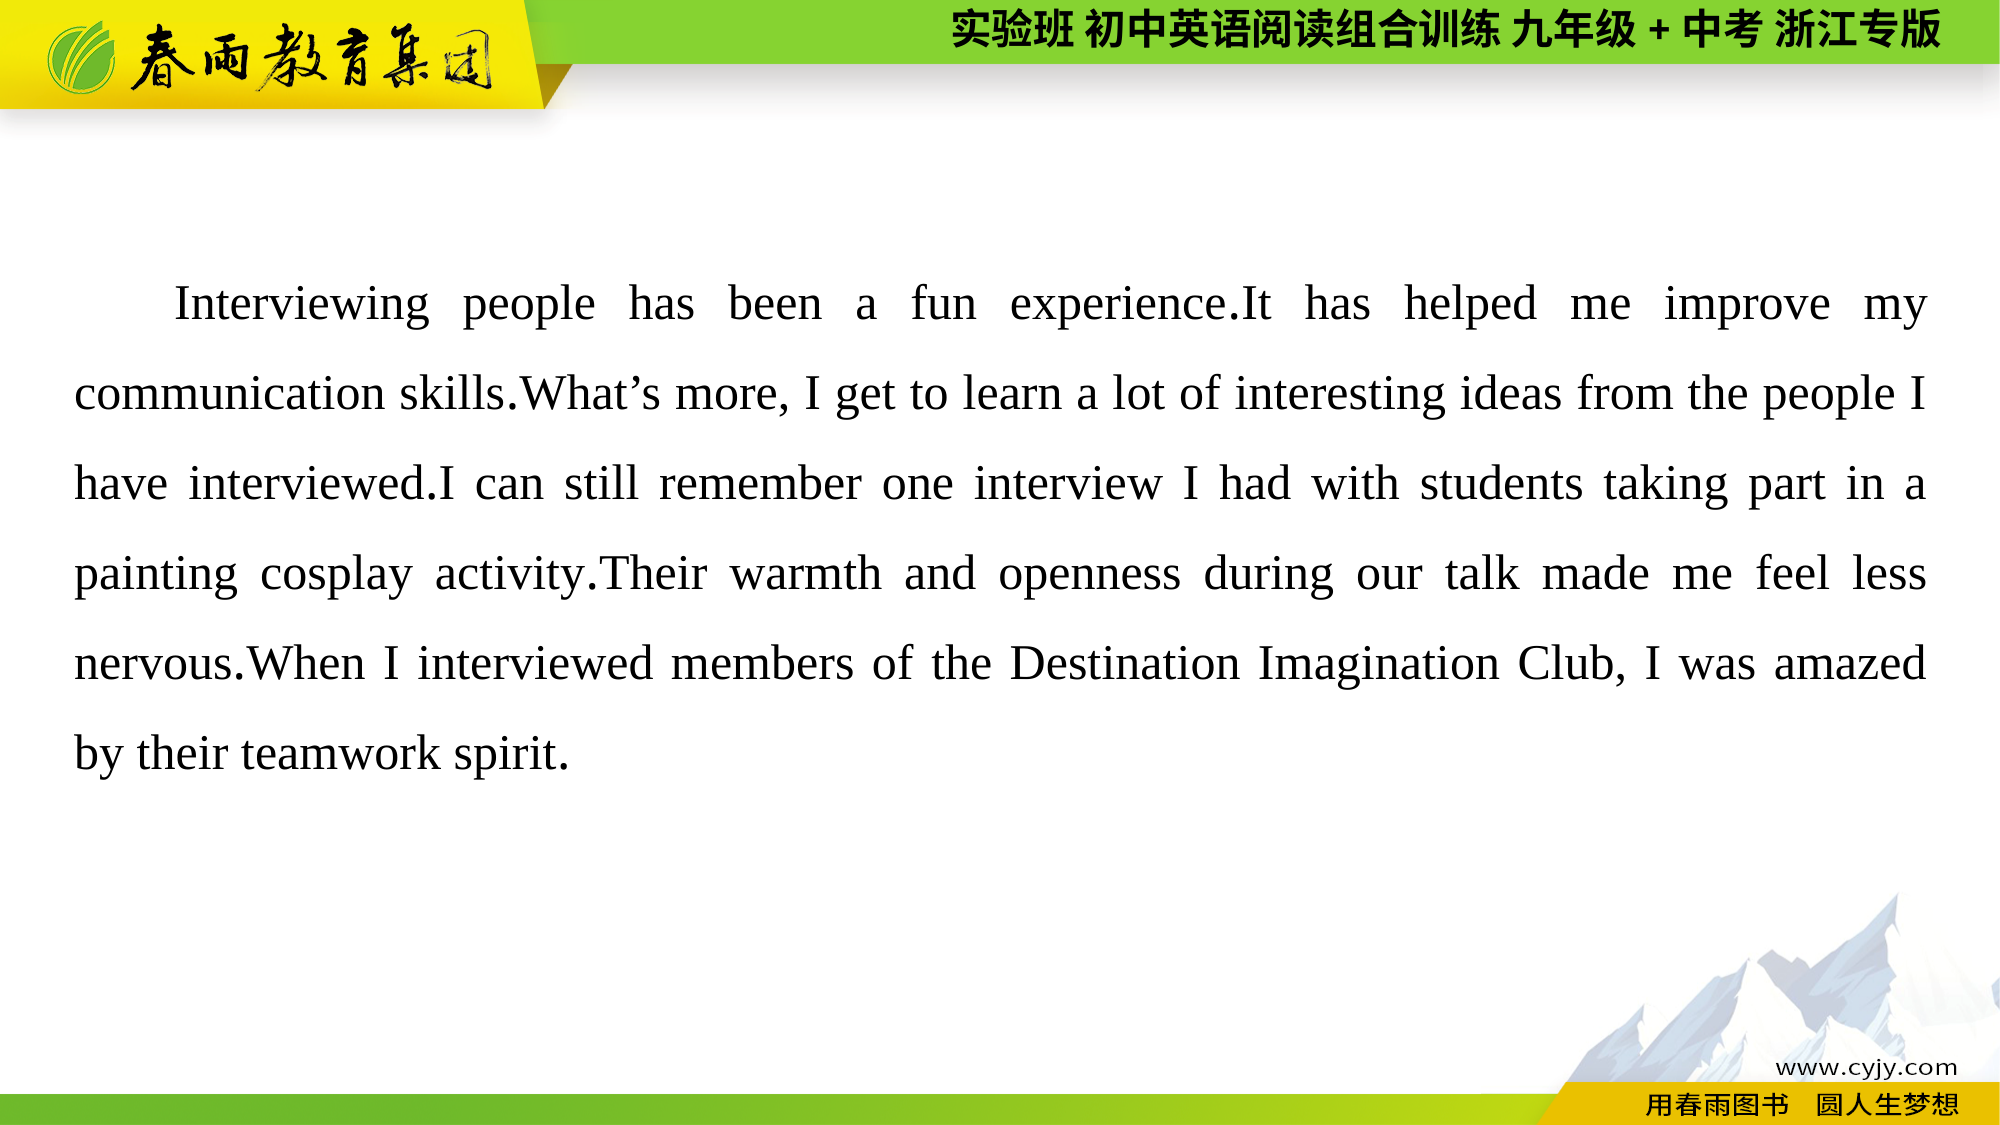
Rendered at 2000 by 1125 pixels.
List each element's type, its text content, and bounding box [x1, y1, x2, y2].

list Interviewing people has been a fun experience.It has helped me improve my communication skills.What’s more, I get to learn a lot of interesting ideas from the people I have interviewed.I can still remember one interview I had with students taking part in a painting cosplay activity.Their warmth and openness during our talk made me feel less nervous.When I interviewed members of the Destination Imagination Club, I was amazed by their teamwork spirit. [59, 231, 1944, 781]
picture [0, 0, 2000, 1125]
